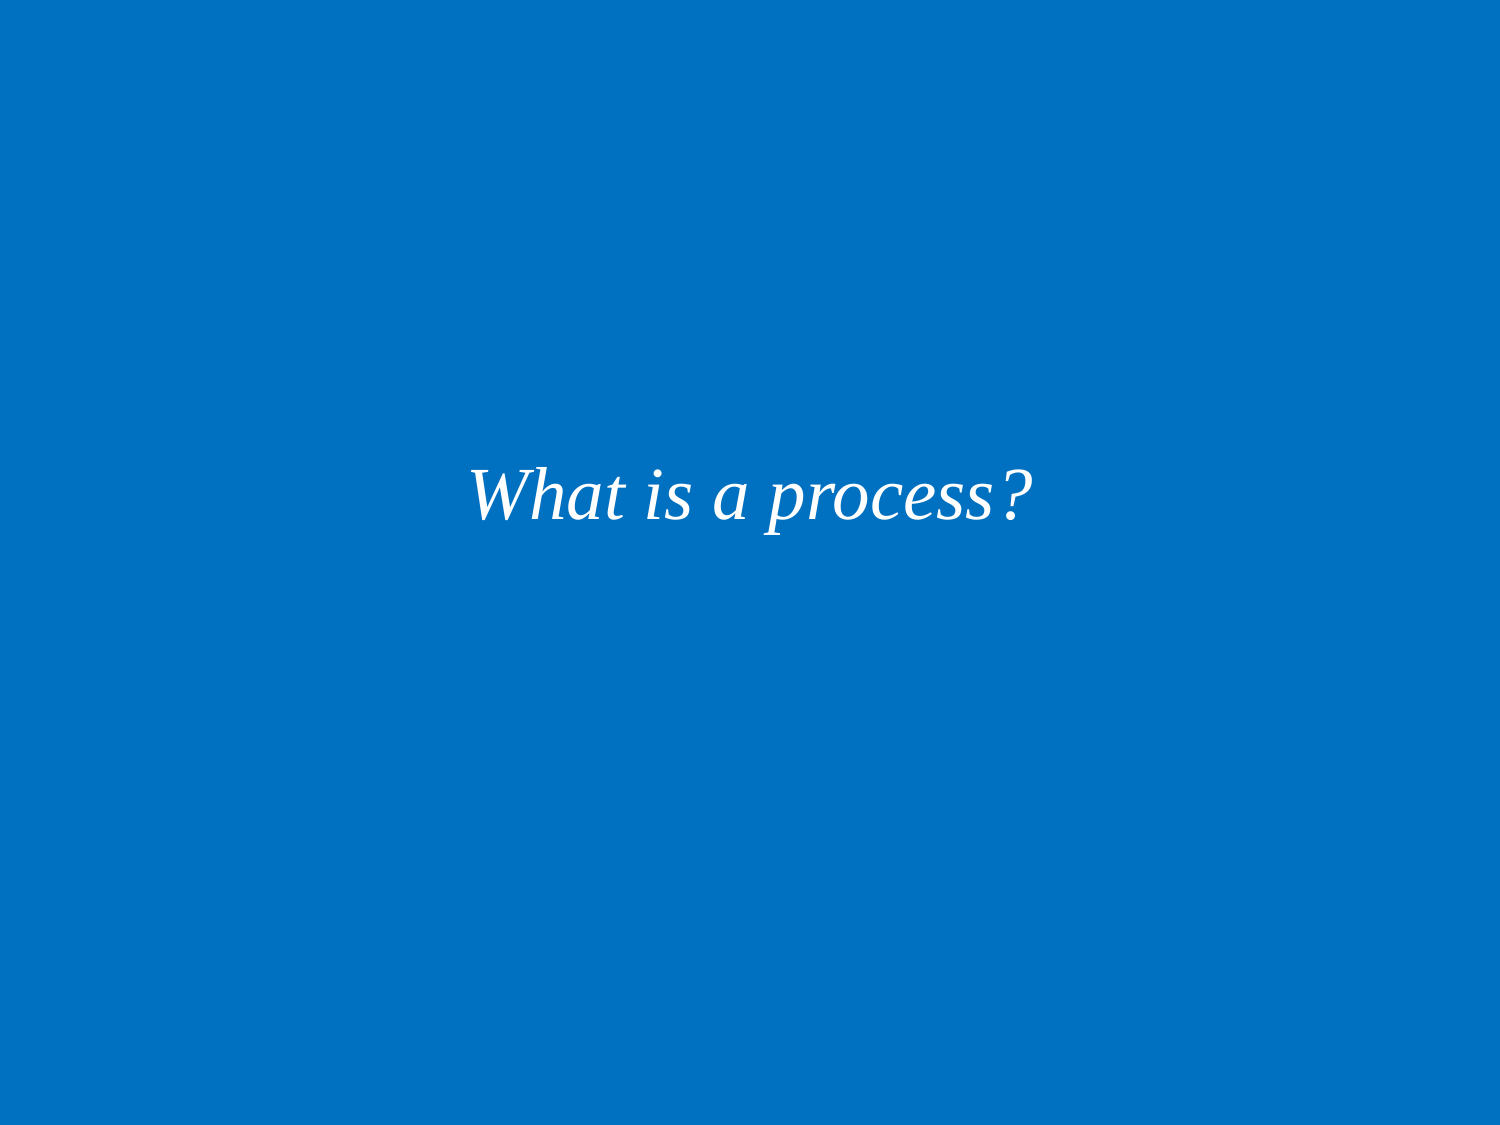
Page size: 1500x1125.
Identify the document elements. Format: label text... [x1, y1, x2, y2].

text_box What is a process? [0, 437, 1500, 543]
